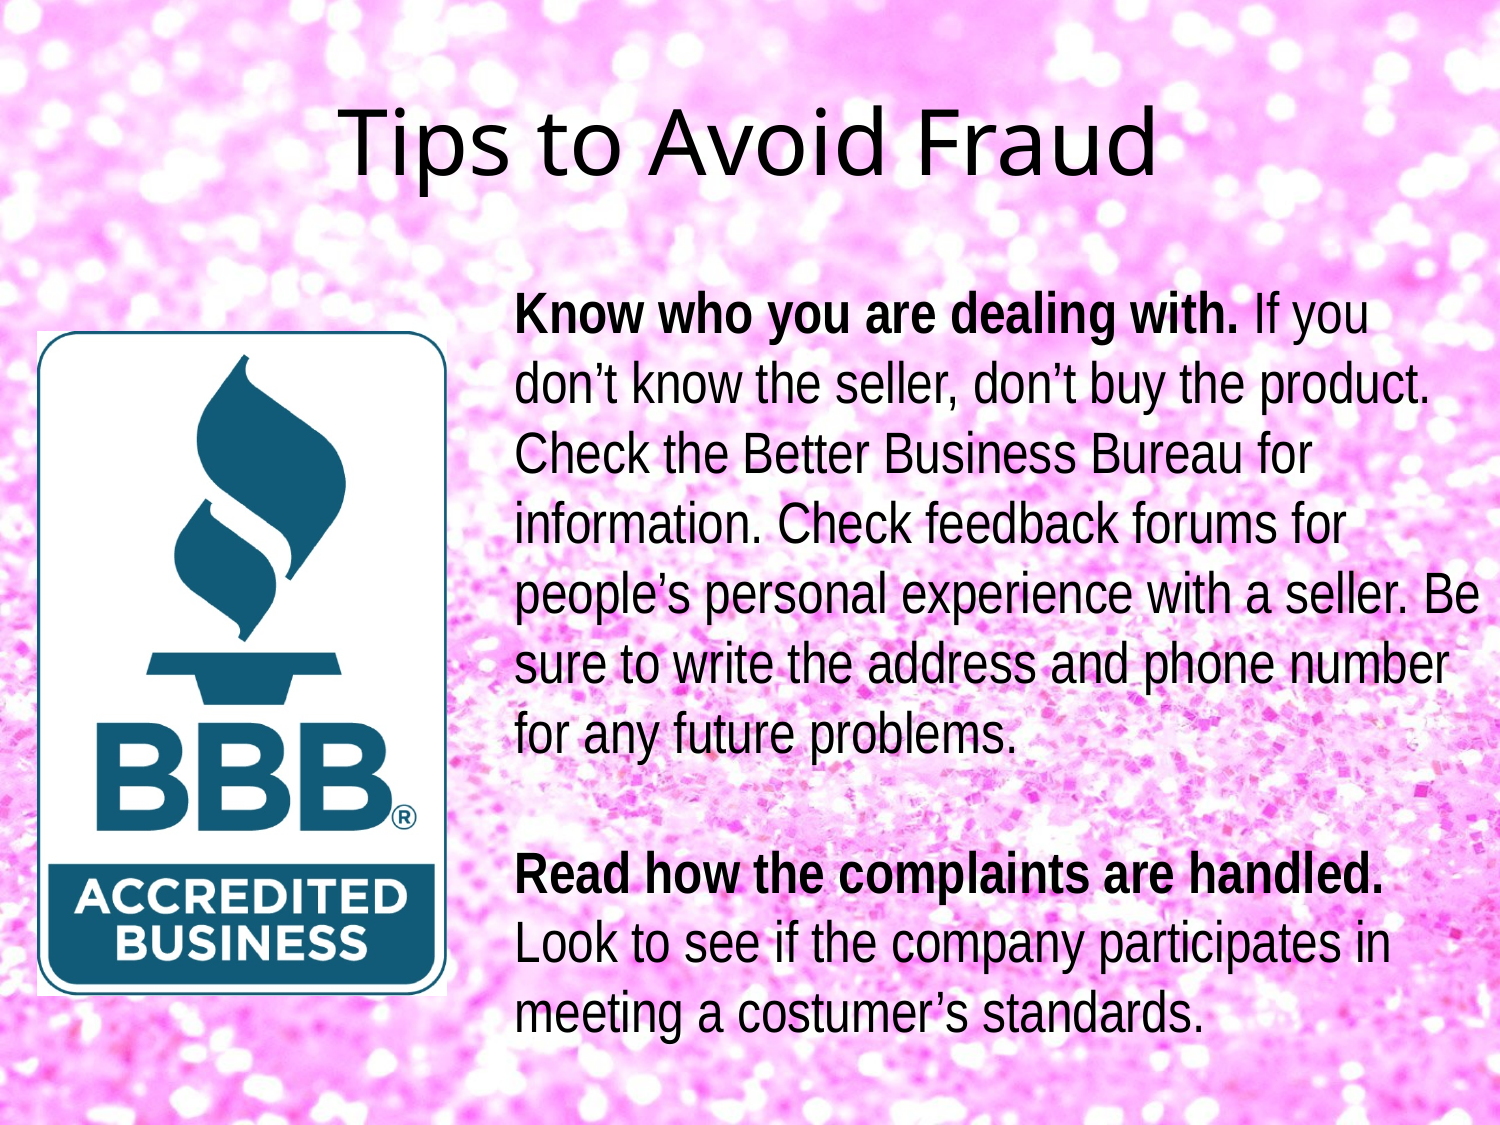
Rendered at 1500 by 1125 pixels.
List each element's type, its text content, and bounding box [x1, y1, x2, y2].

picture [0, 0, 1500, 1125]
title Tips to Avoid Fraud [74, 44, 1426, 233]
text_box Know who you are dealing with. If you don’t know the seller, don’t buy the product. Check the Better Business Bureau for information. Check feedback forums for people’s personal experience with a seller. Be sure to write the address and phone number for any future problems. Read how the complaints are handled. Look to see if the company participates in meeting a costumer’s standards. [500, 267, 1500, 1052]
